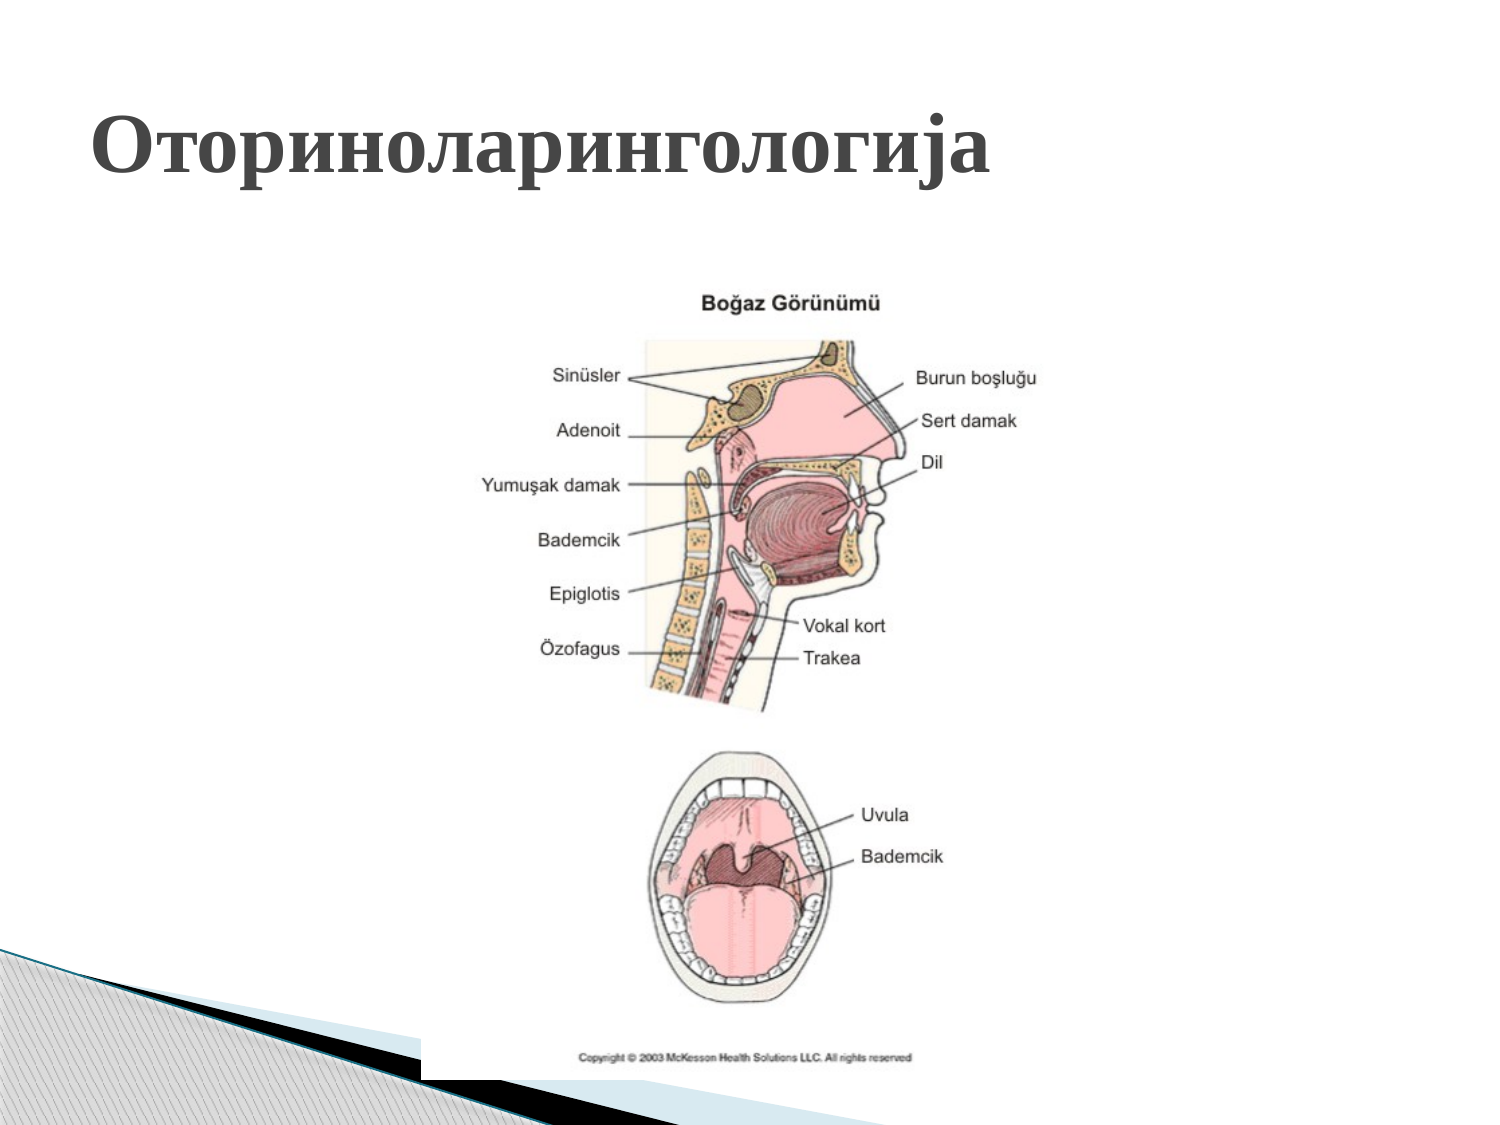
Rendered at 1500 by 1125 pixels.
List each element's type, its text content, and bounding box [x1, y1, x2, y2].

picture [421, 257, 1117, 1080]
title Оториноларингологија [75, 45, 1425, 233]
